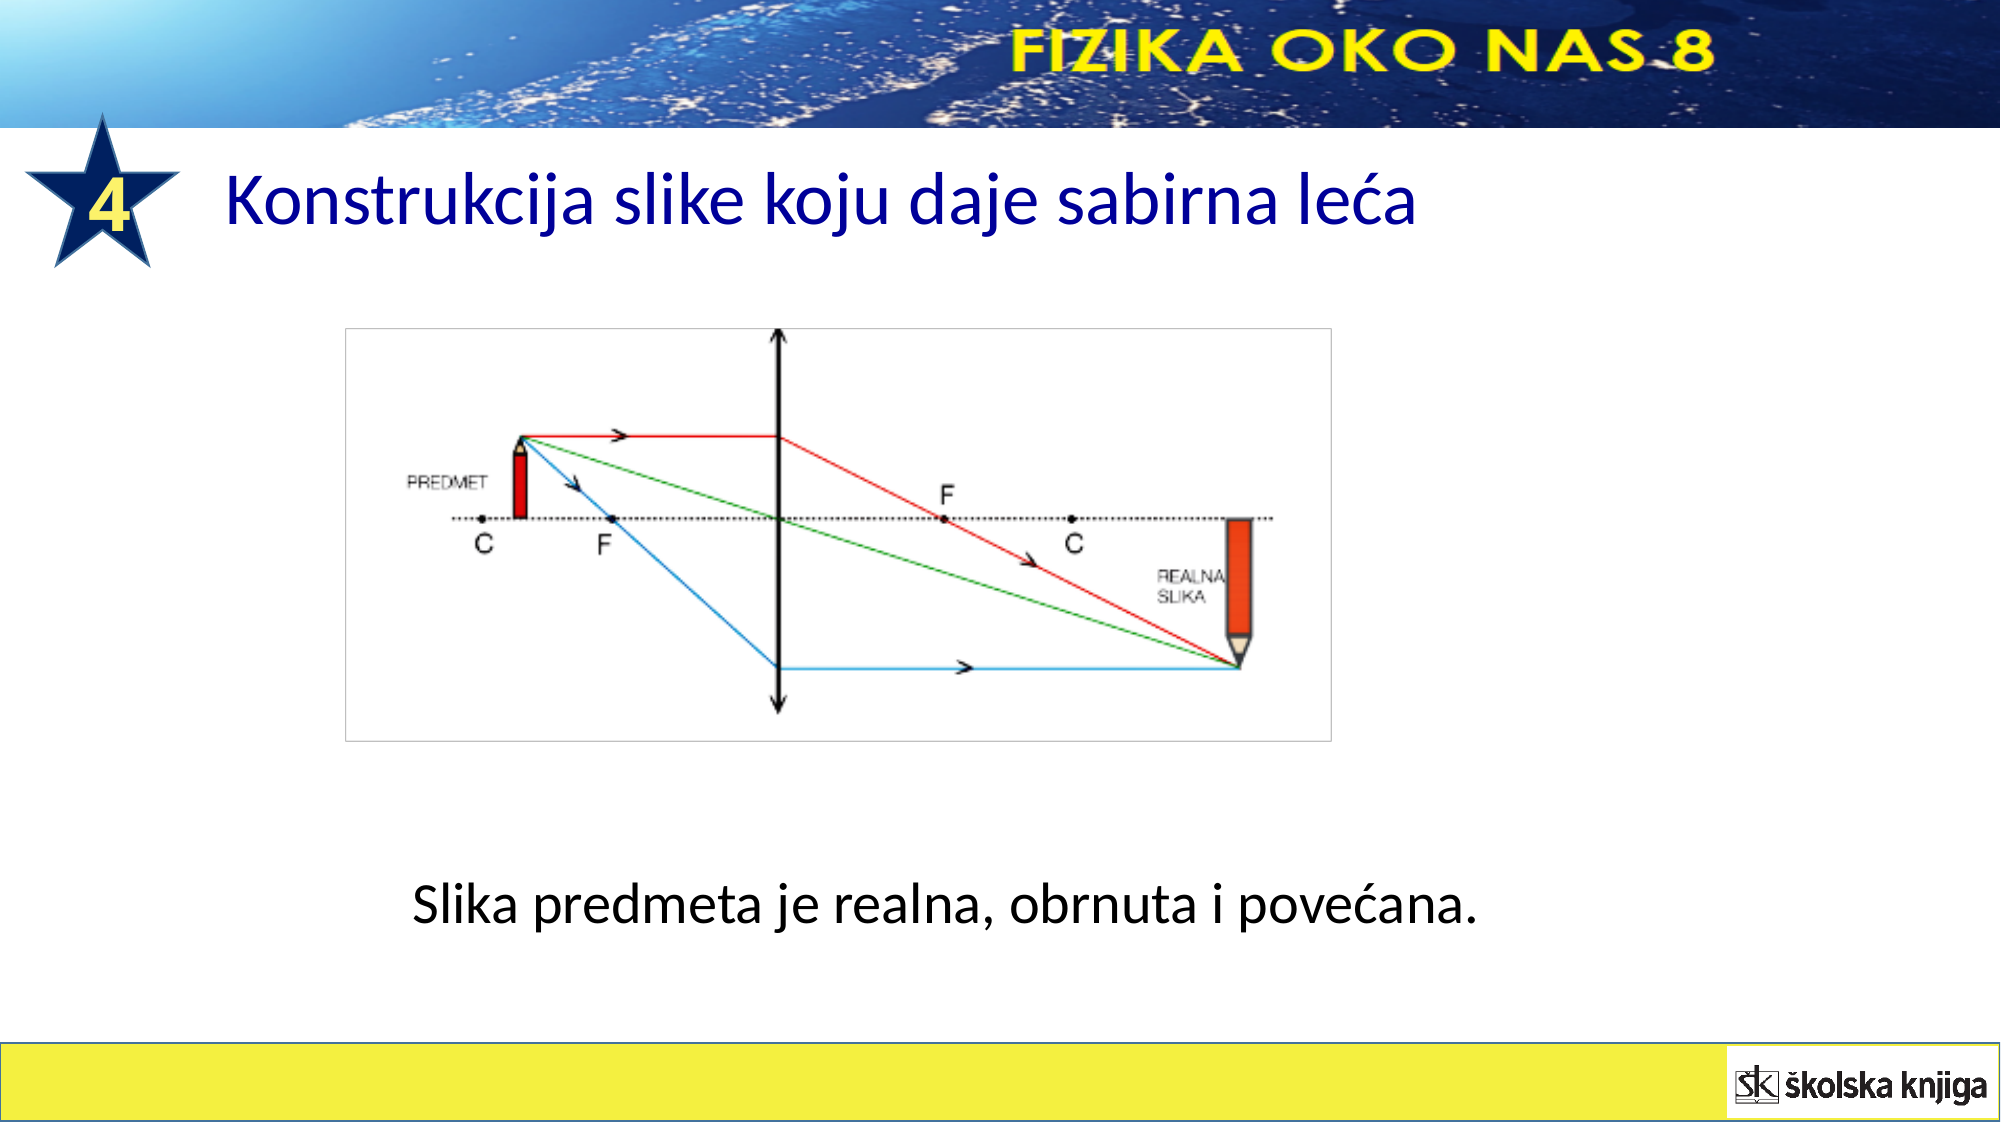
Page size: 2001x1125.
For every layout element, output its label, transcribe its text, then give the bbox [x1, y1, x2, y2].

text_box Slika predmeta je realna, obrnuta i povećana. [397, 822, 1495, 943]
picture [1727, 1046, 1998, 1118]
picture [344, 327, 1334, 744]
text_box 4 [24, 111, 181, 269]
picture [0, 0, 2000, 128]
text_box Konstrukcija slike koju daje sabirna leća [211, 142, 1435, 248]
